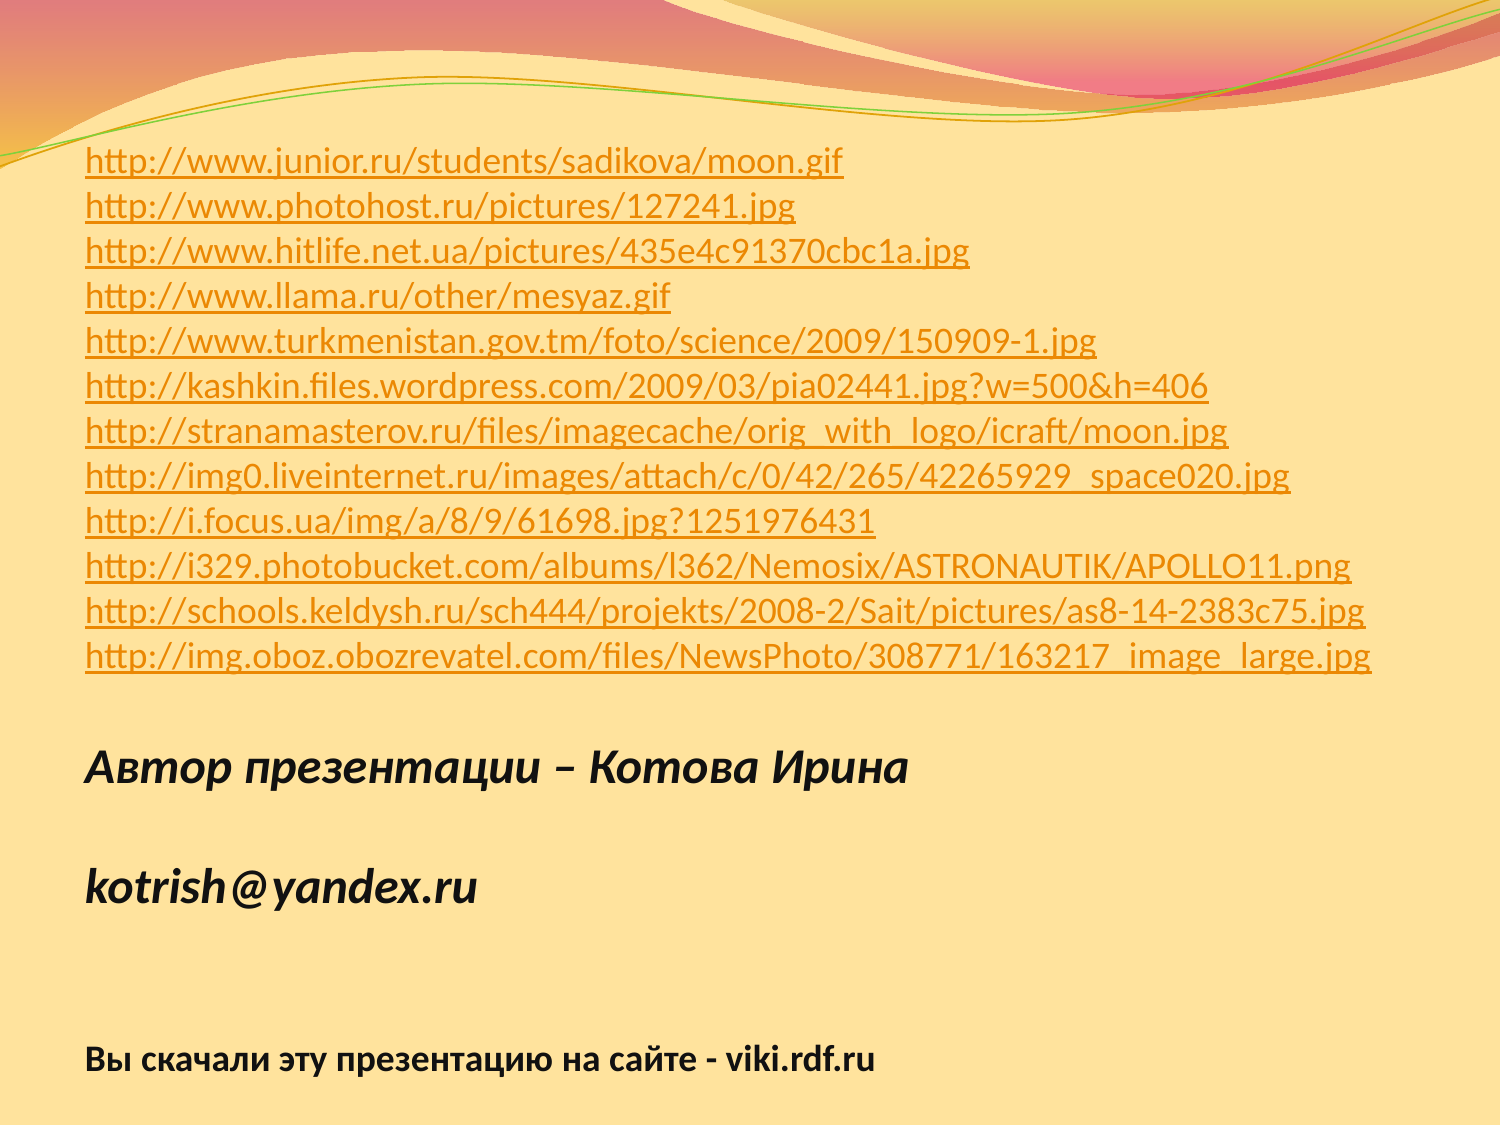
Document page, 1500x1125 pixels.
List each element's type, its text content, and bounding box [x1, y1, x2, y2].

text_box Автор презентации – Котова Ирина kotrish@yandex.ru Вы скачали эту презентацию на сайте - viki.rdf.ru [70, 774, 1395, 1087]
text_box http://www.junior.ru/students/sadikova/moon.gif http://www.photohost.ru/pictures/127241.jpg http://www.hitlife.net.ua/pictures/435e4c91370cbc1a.jpg http://www.llama.ru/other/mesyaz.gif http://www.turkmenistan.gov.tm/foto/science/2009/150909-1.jpg http://kashkin.files.wordpress.com/2009/03/pia02441.jpg?w=500&h=406 http://stranamasterov.ru/files/imagecache/orig_with_logo/icraft/moon.jpg http://img0.liveinternet.ru/images/attach/c/0/42/265/42265929_space020.jpg http://i.focus.ua/img/a/8/9/61698.jpg?1251976431 http://i329.photobucket.com/albums/l362/Nemosix/ASTRONAUTIK/APOLLO11.png http://schools.keldysh.ru/sch444/projekts/2008-2/Sait/pictures/as8-14-2383c75.jpg http://img.oboz.obozrevatel.com/files/NewsPhoto/308771/163217_image_large.jpg [70, 128, 1500, 774]
